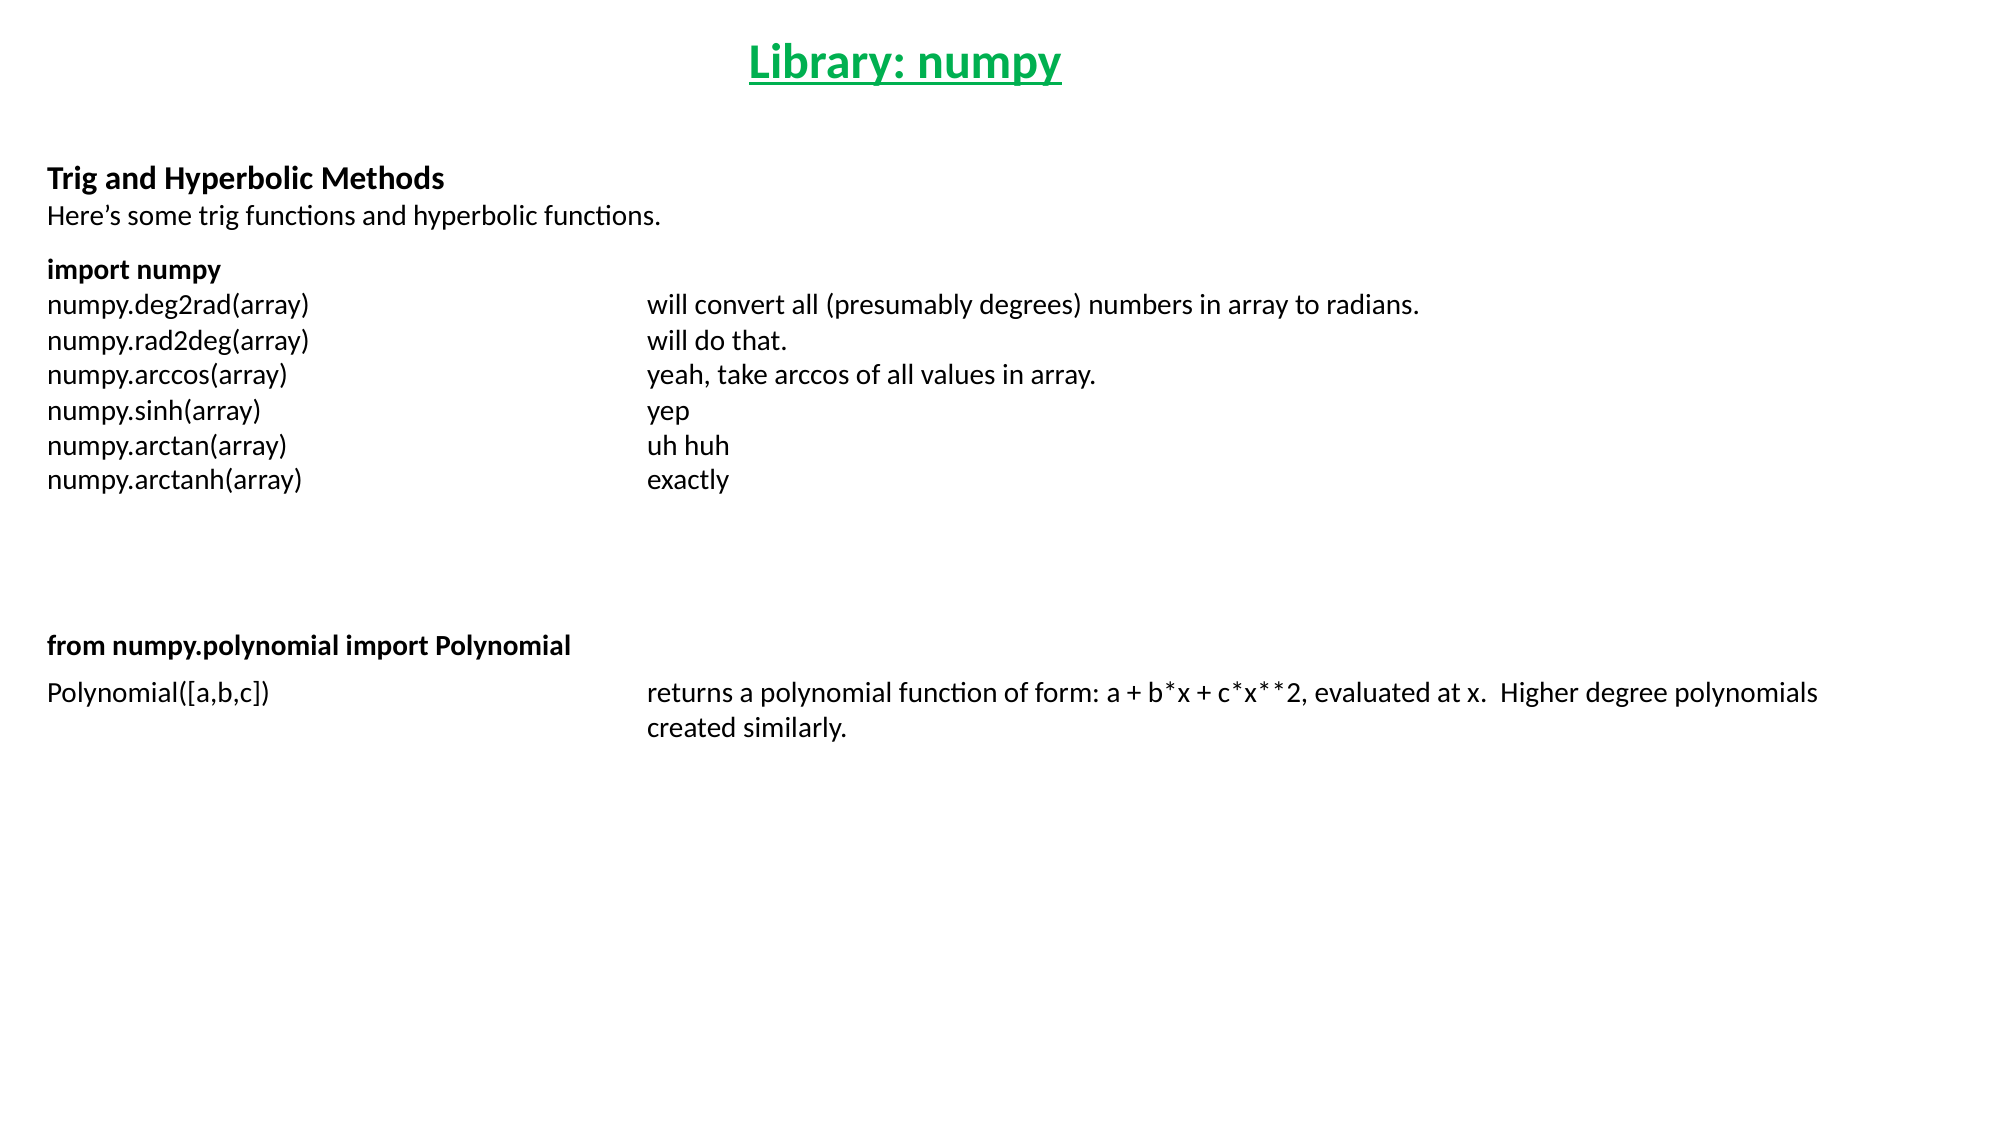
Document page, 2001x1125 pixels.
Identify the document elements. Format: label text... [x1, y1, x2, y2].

text_box import numpy numpy.deg2rad(array) will convert all (presumably degrees) numbers in array to radians. numpy.rad2deg(array) will do that. numpy.arccos(array) yeah, take arccos of all values in array. numpy.sinh(array) yep numpy.arctan(array) uh huh numpy.arctanh(array) exactly [32, 243, 1535, 503]
text_box Polynomial([a,b,c]) returns a polynomial function of form: a + b*x + c*x**2, evaluated at x. Higher degree polynomials created similarly. [32, 666, 1910, 752]
text_box Library: numpy [734, 21, 1077, 97]
text_box Trig and Hyperbolic Methods Here’s some trig functions and hyperbolic functions. [32, 148, 1139, 239]
text_box from numpy.polynomial import Polynomial [32, 618, 649, 669]
